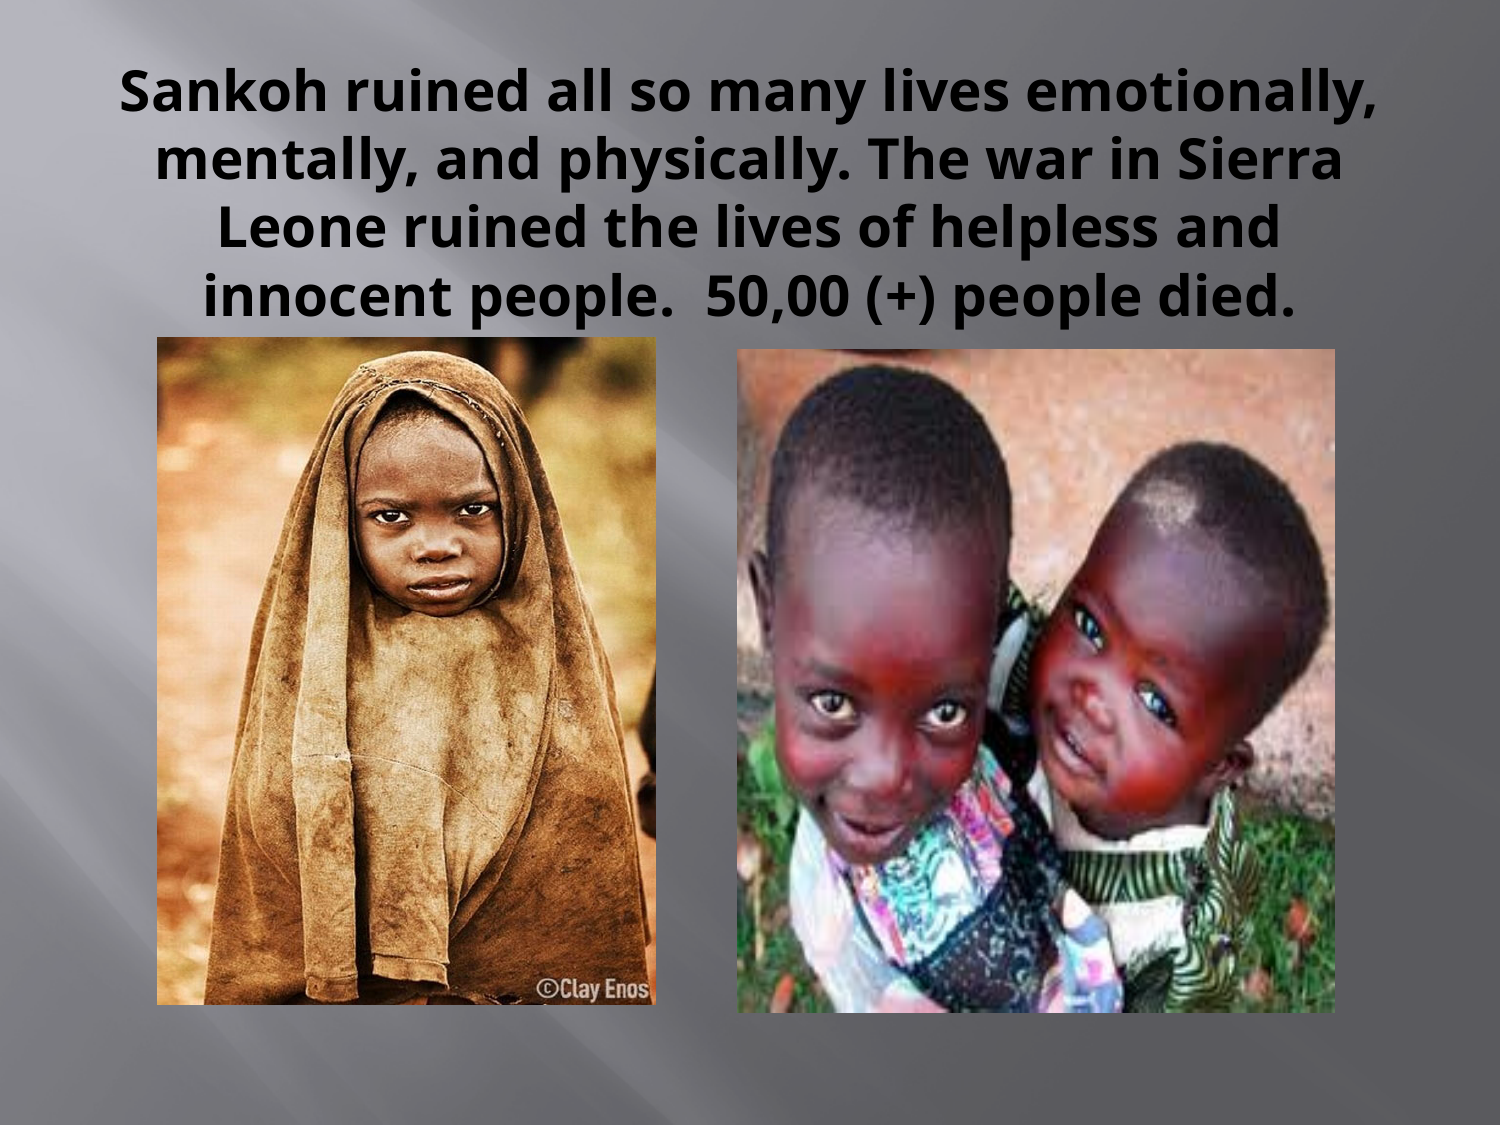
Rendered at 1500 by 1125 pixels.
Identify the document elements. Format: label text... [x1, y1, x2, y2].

title Sankoh ruined all so many lives emotionally, mentally, and physically. The war in Sierra Leone ruined the lives of helpless and innocent people. 50,00 (+) people died. [75, 45, 1425, 338]
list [157, 337, 656, 1006]
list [737, 349, 1335, 1013]
